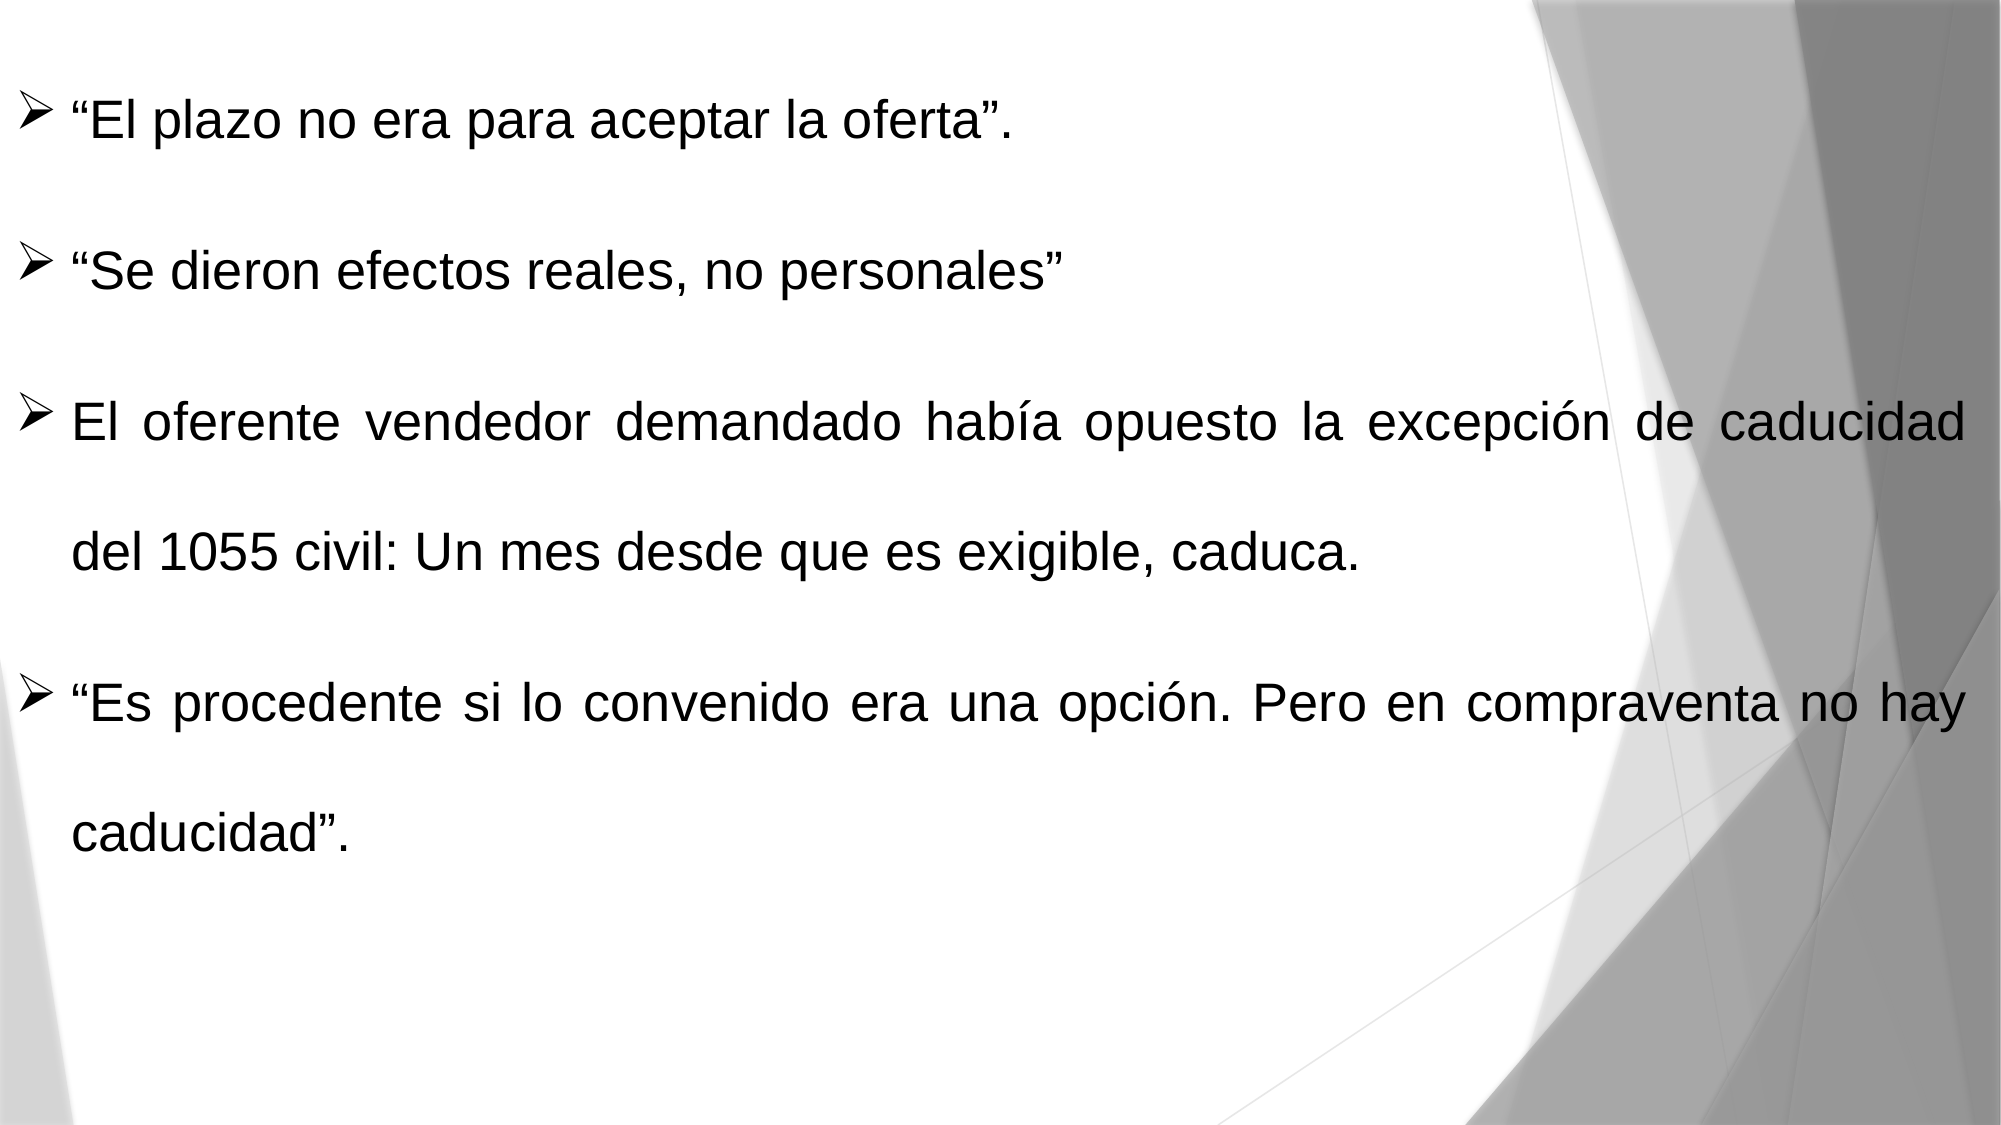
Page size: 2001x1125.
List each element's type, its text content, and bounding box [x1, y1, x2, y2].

list “El plazo no era para aceptar la oferta”. “Se dieron efectos reales, no personales” El oferente vendedor demandado había opuesto la excepción de caducidad del 1055 civil: Un mes desde que es exigible, caduca. “Es procedente si lo convenido era una opción. Pero en compraventa no hay caducidad”. [0, 11, 1985, 1114]
